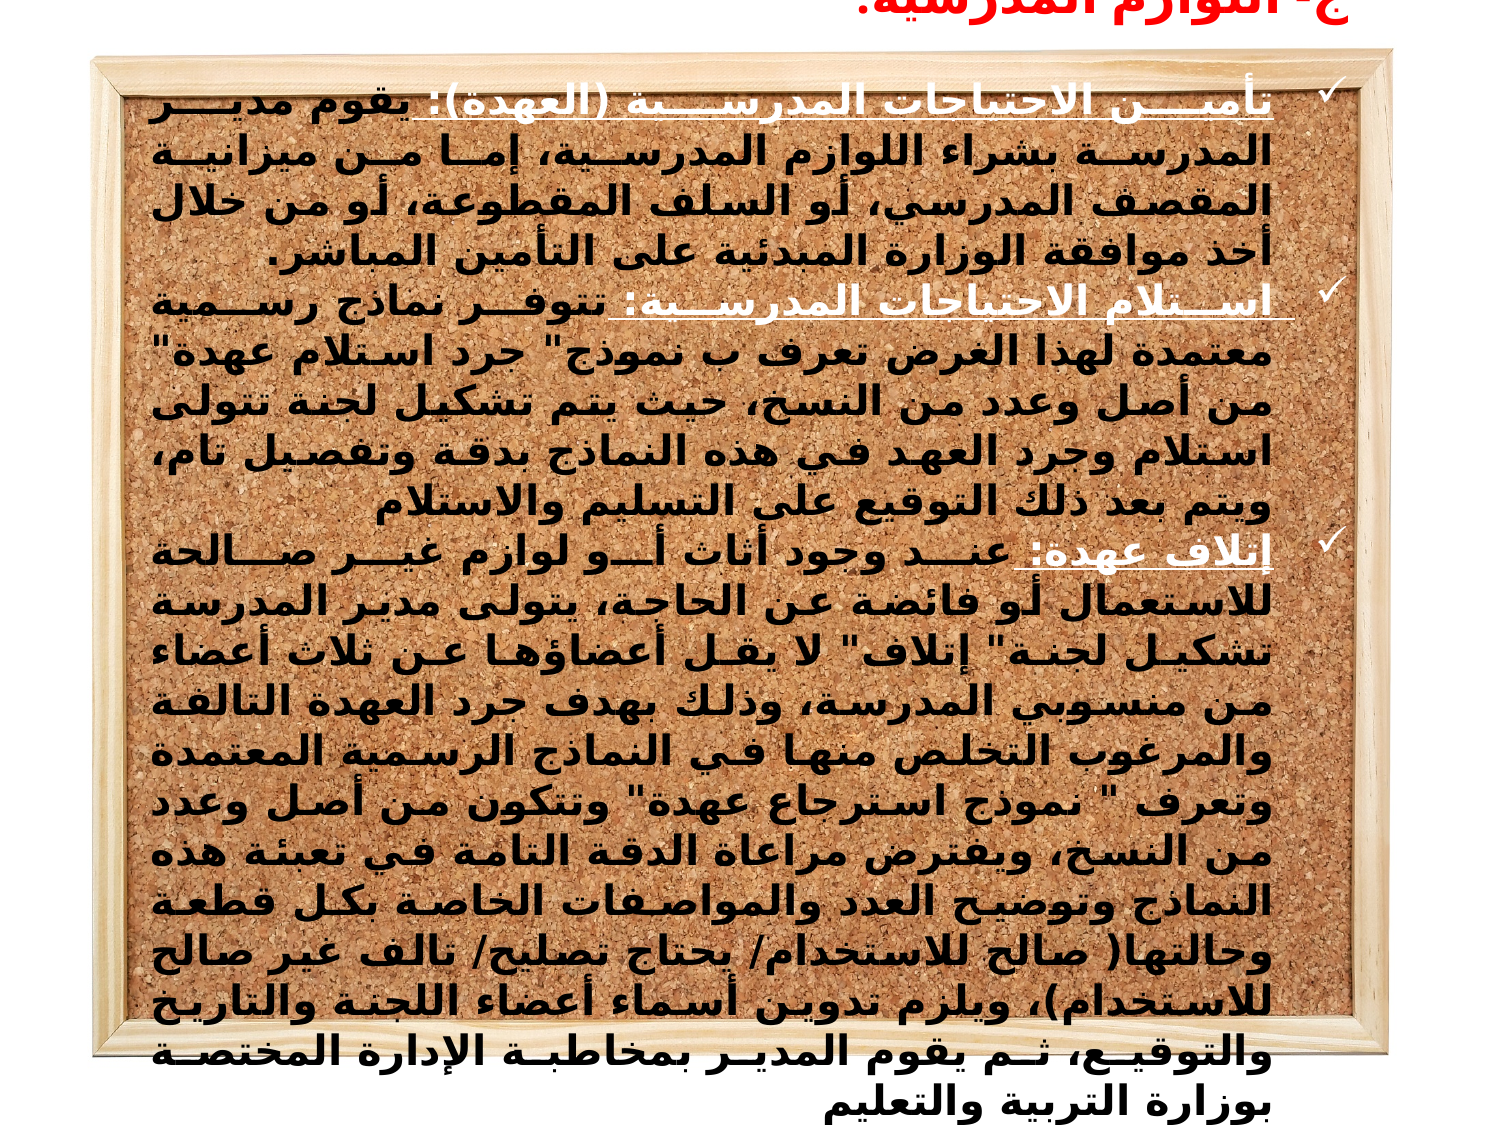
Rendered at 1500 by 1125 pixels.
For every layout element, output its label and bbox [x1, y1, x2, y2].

picture [0, 0, 1500, 1114]
text_box [135, 1121, 1365, 1125]
